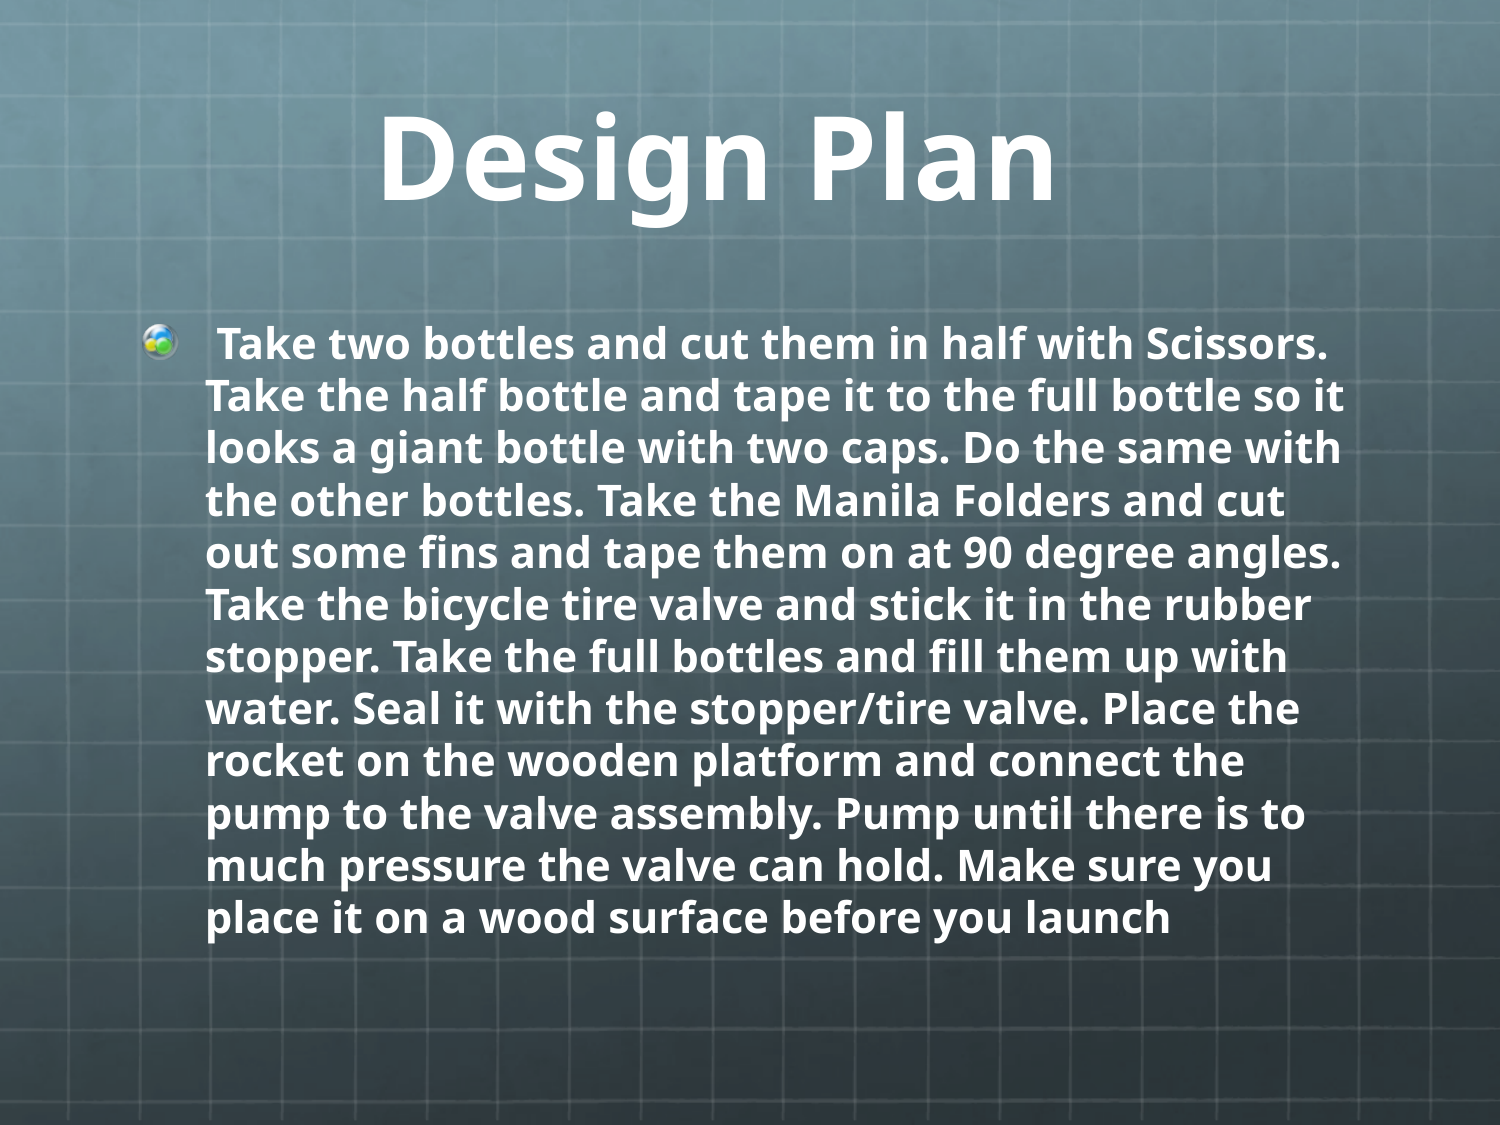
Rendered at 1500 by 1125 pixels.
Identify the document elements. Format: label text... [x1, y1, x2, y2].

picture [0, 0, 1500, 1125]
list Take two bottles and cut them in half with Scissors. Take the half bottle and tape it to the full bottle so it looks a giant bottle with two caps. Do the same with the other bottles. Take the Manila Folders and cut out some fins and tape them on at 90 degree angles. Take the bicycle tire valve and stick it in the rubber stopper. Take the full bottles and fill them up with water. Seal it with the stopper/tire valve. Place the rocket on the wooden platform and connect the pump to the valve assembly. Pump until there is to much pressure the valve can hold. Make sure you place it on a wood surface before you launch [127, 308, 1372, 958]
title Design Plan [127, 17, 1372, 289]
